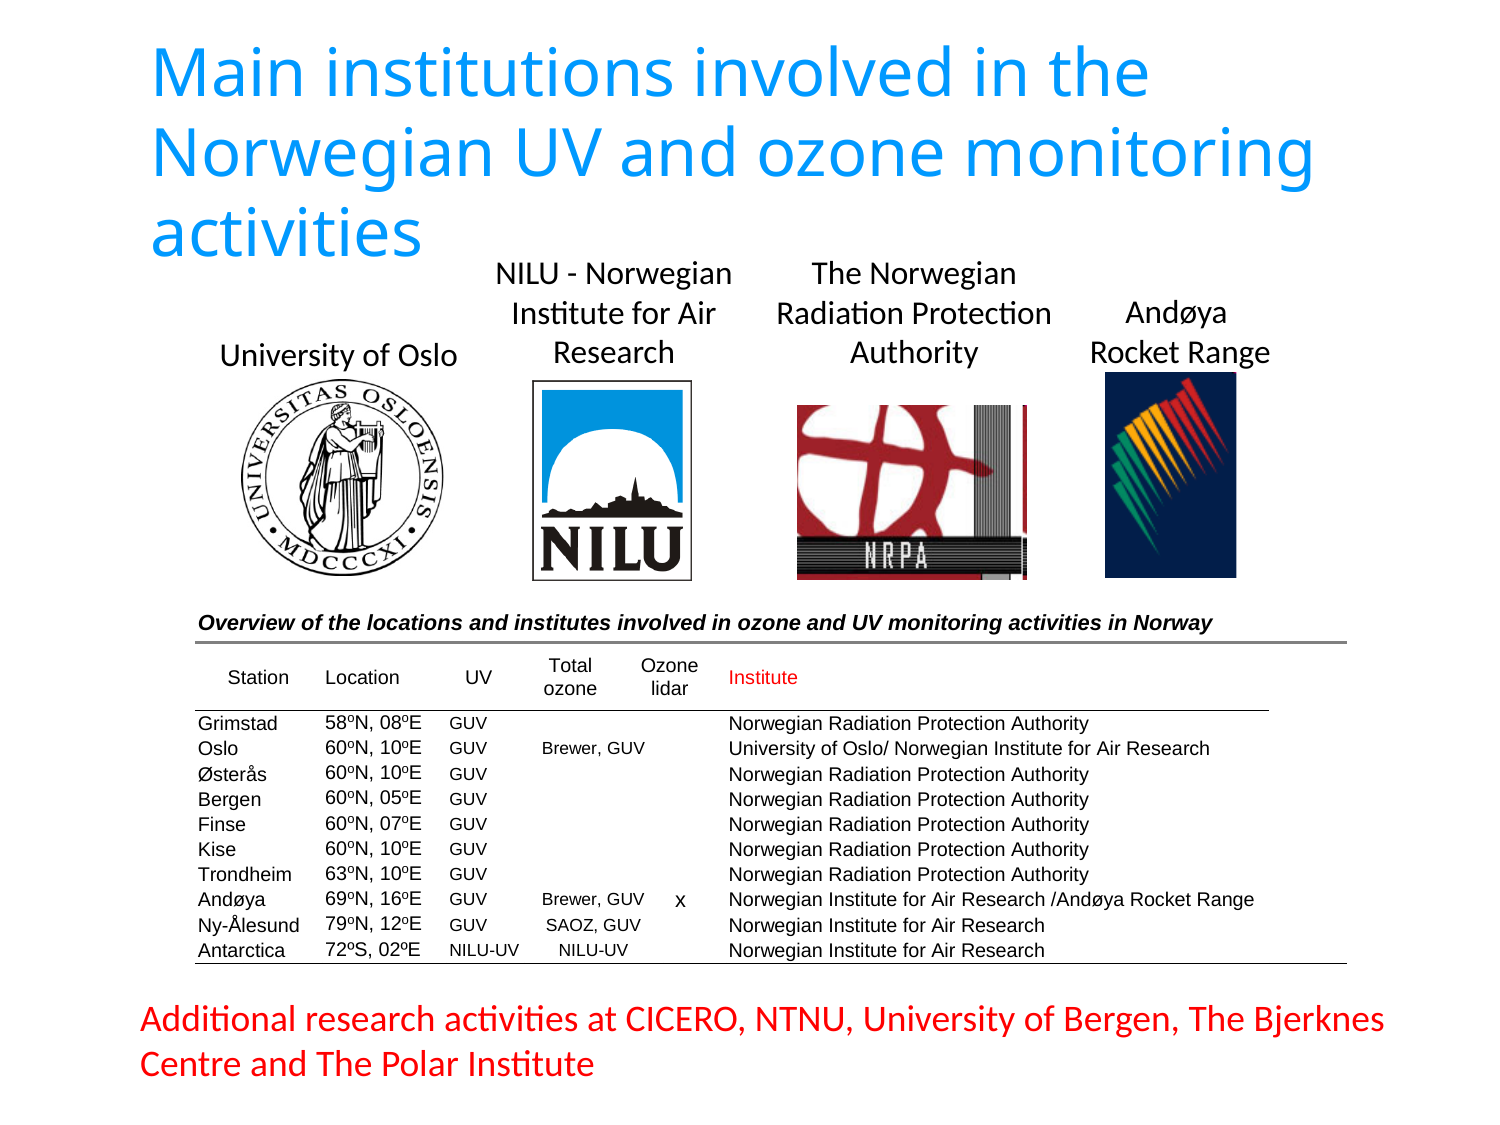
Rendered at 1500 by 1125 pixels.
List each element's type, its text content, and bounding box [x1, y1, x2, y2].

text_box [1063, 283, 1297, 578]
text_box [759, 243, 1070, 581]
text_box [194, 325, 484, 576]
text_box Additional research activities at CICERO, NTNU, University of Bergen, The Bjerknes Centre and The Polar Institute [125, 987, 1471, 1092]
text_box Main institutions involved in the Norwegian UV and ozone monitoring activities [135, 55, 1424, 244]
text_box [478, 243, 751, 581]
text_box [194, 609, 1500, 1012]
